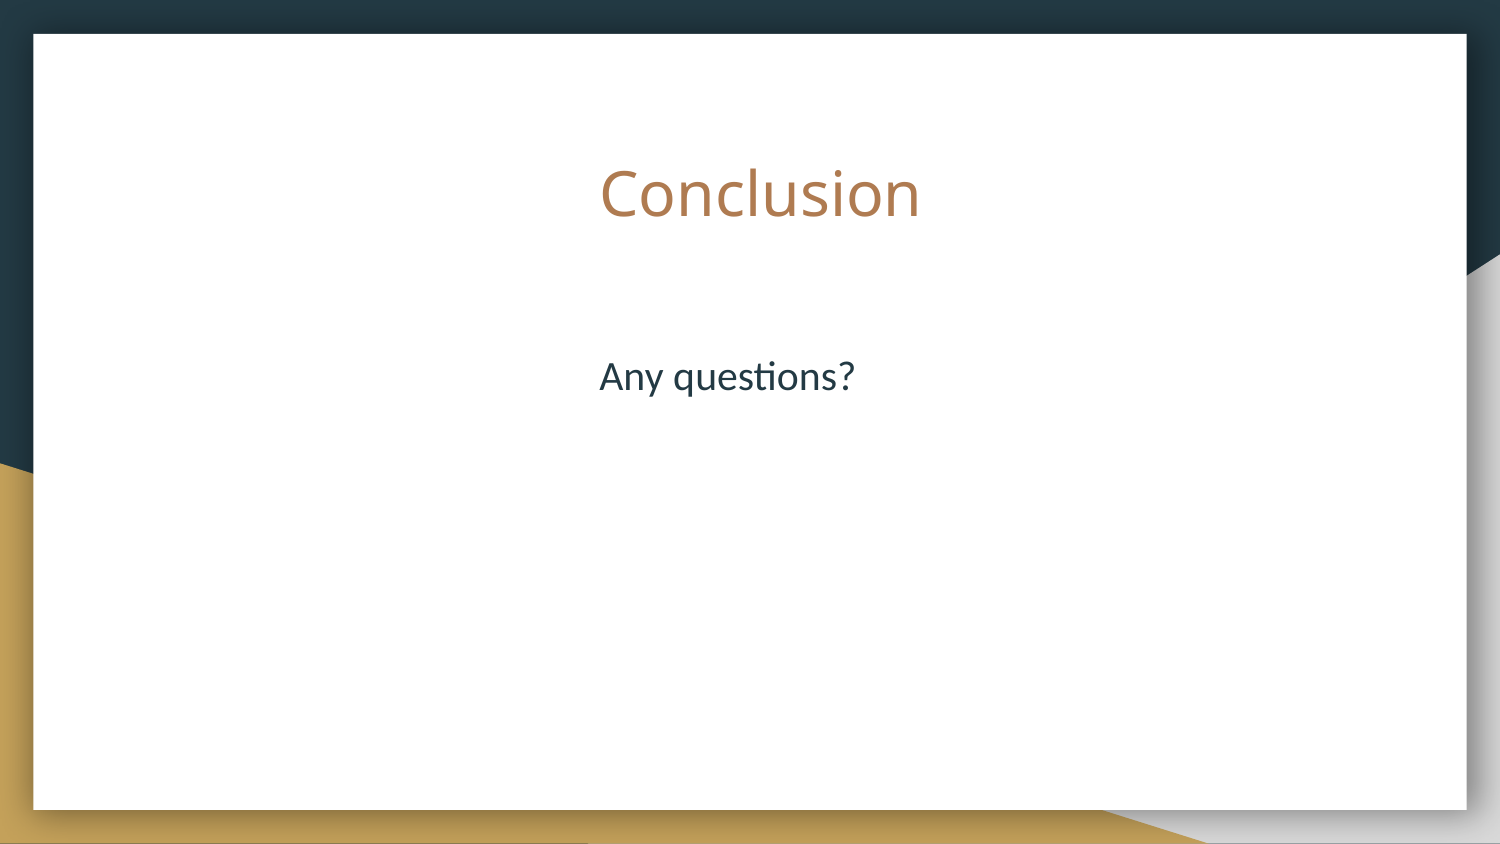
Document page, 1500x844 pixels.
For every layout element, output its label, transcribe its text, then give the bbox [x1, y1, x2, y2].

list Any questions? [134, 326, 1366, 729]
title Conclusion [134, 138, 1366, 296]
